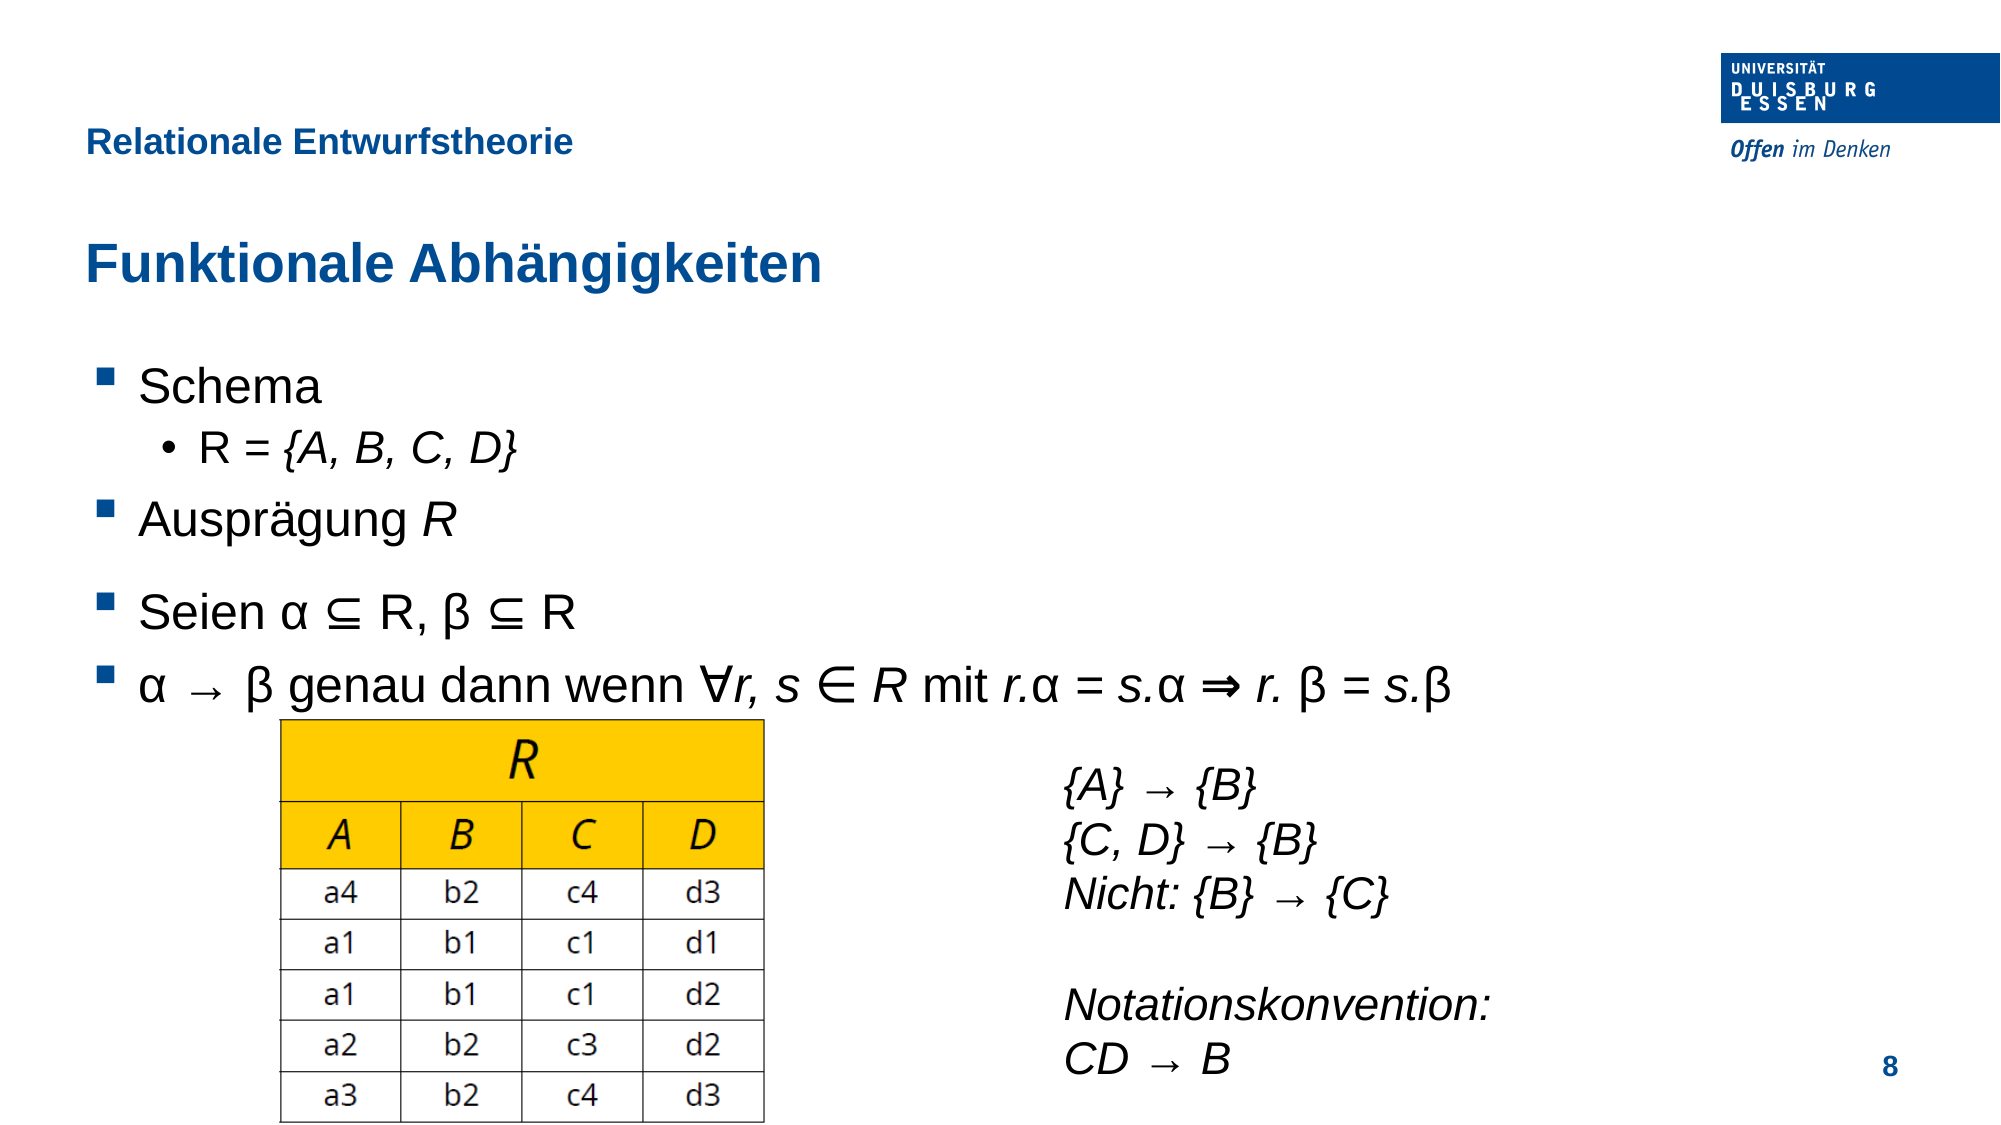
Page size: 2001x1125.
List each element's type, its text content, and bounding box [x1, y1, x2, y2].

text_box {A} → {B} {C, D} → {B} Nicht: {B} → {C} Notationskonvention: CD → B [1048, 746, 1515, 1092]
picture [277, 717, 768, 1125]
list Schema R = {A, B, C, D} Ausprägung R Seien α ⊆ R, β ⊆ R α → β genau dann wenn ∀r, s ∈ R mit r.α = s.α ⇒ r. β = s.β [85, 346, 1694, 1040]
slide_number 8 [1677, 1039, 1914, 1081]
list Relationale Entwurfstheorie [85, 122, 1694, 163]
list Funktionale Abhängigkeiten [85, 227, 1694, 303]
picture [1721, 53, 2000, 162]
